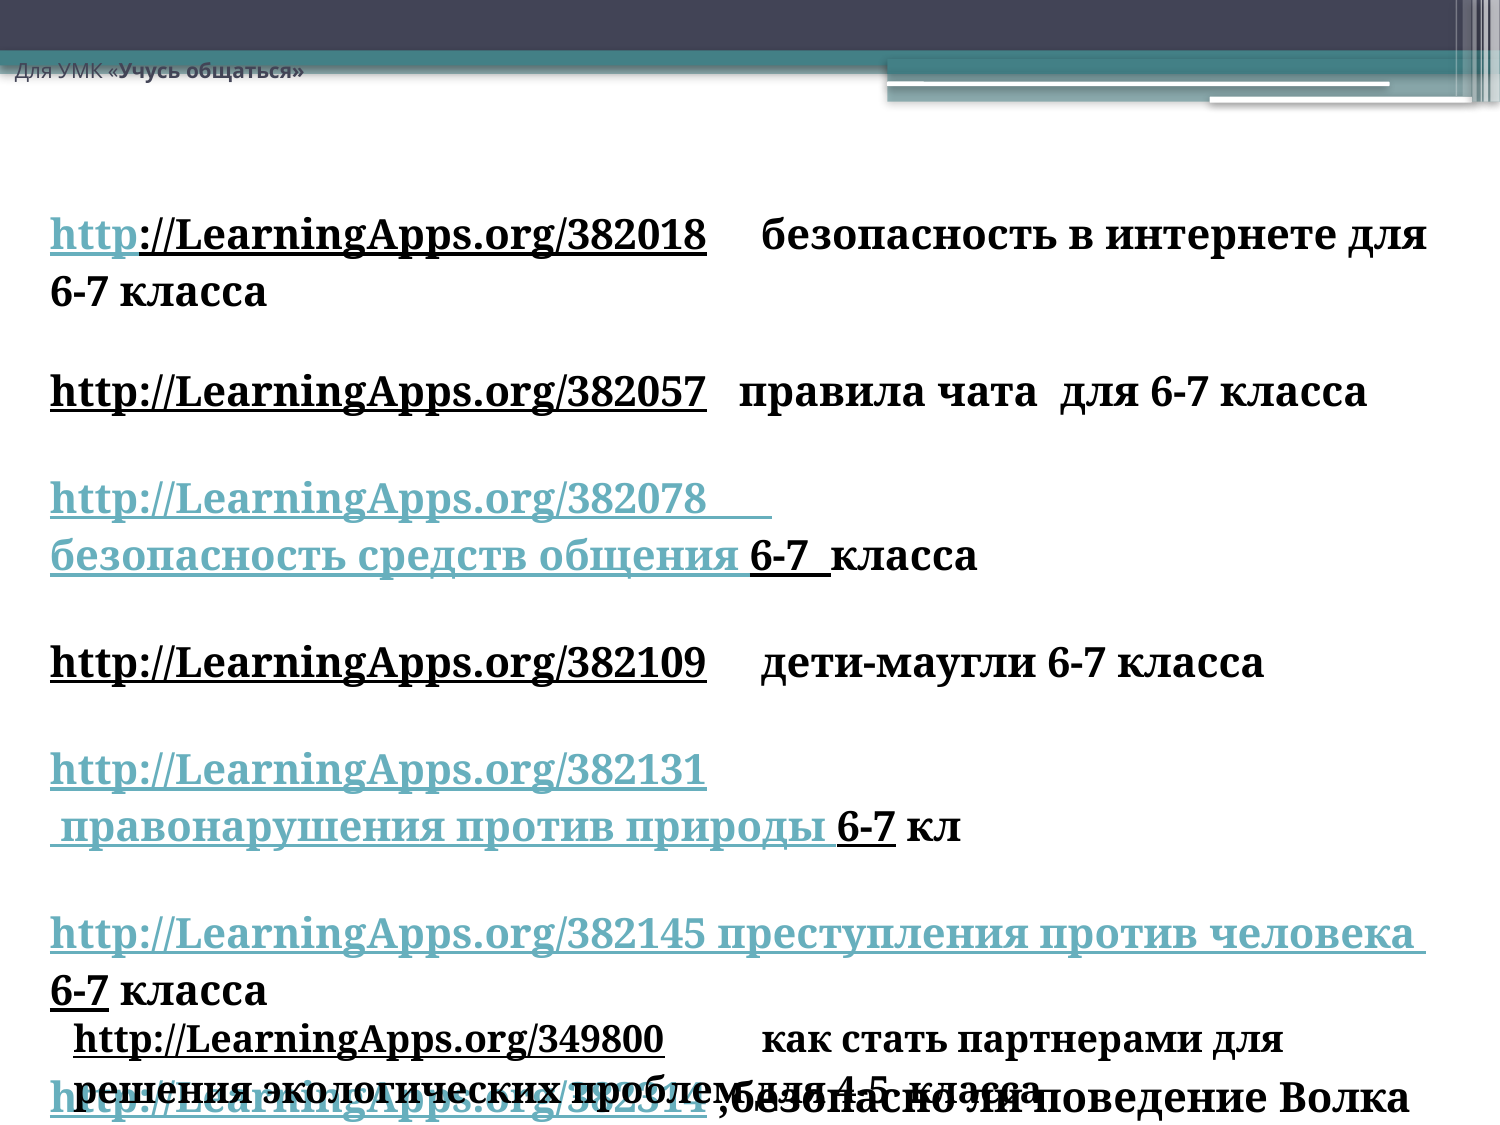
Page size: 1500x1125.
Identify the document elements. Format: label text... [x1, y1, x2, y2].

text_box http://LearningApps.org/349800 как стать партнерами для решения экологических проблем для 4-5 класса [58, 1007, 1430, 1119]
title Для УМК «Учусь общаться» [0, 0, 1222, 141]
text_box http://LearningApps.org/382018 безопасность в интернете для 6-7 класса http://LearningApps.org/382057 правила чата для 6-7 класса http://LearningApps.org/382078 безопасность средств общения 6-7 класса http://LearningApps.org/382109 дети-маугли 6-7 класса http://LearningApps.org/382131 правонарушения против природы 6-7 кл http://LearningApps.org/382145 преступления против человека 6-7 класса http://LearningApps.org/382314 ,безопасно ли поведение Волка для 6-7 кл http://LearningApps.org/382327 шанс стать человеком в стае (мультик) 6-7кл [35, 0, 1465, 1125]
